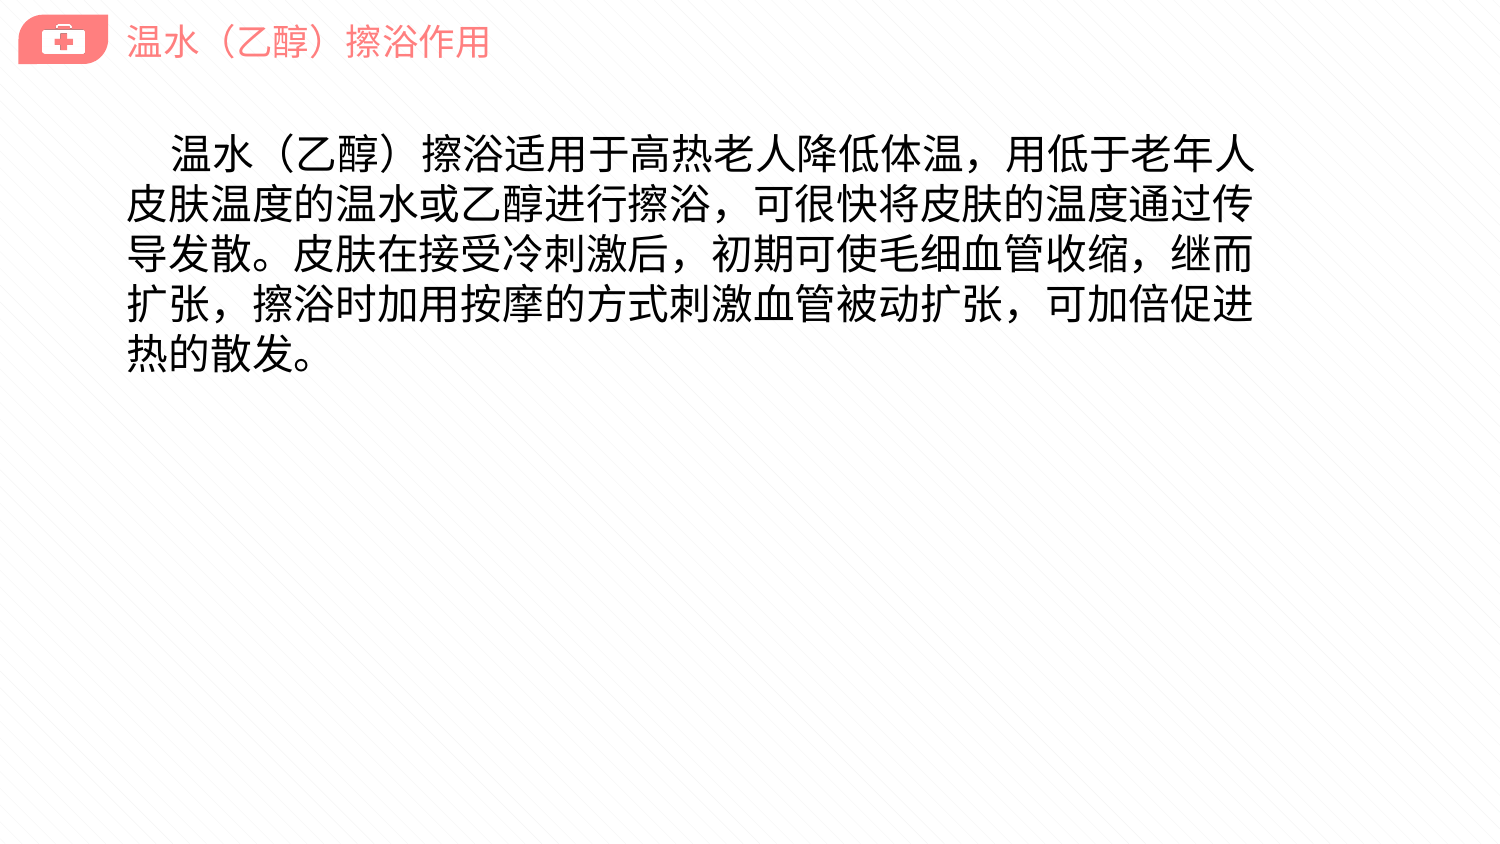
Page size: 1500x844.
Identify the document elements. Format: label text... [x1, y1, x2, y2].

text_box 温水（乙醇）擦浴适用于高热老人降低体温，用低于老年人皮肤温度的温水或乙醇进行擦浴，可很快将皮肤的温度通过传导发散。皮肤在接受冷刺激后，初期可使毛细血管收缩，继而扩张，擦浴时加用按摩的方式刺激血管被动扩张，可加倍促进热的散发。 [112, 120, 1290, 385]
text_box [18, 11, 763, 72]
